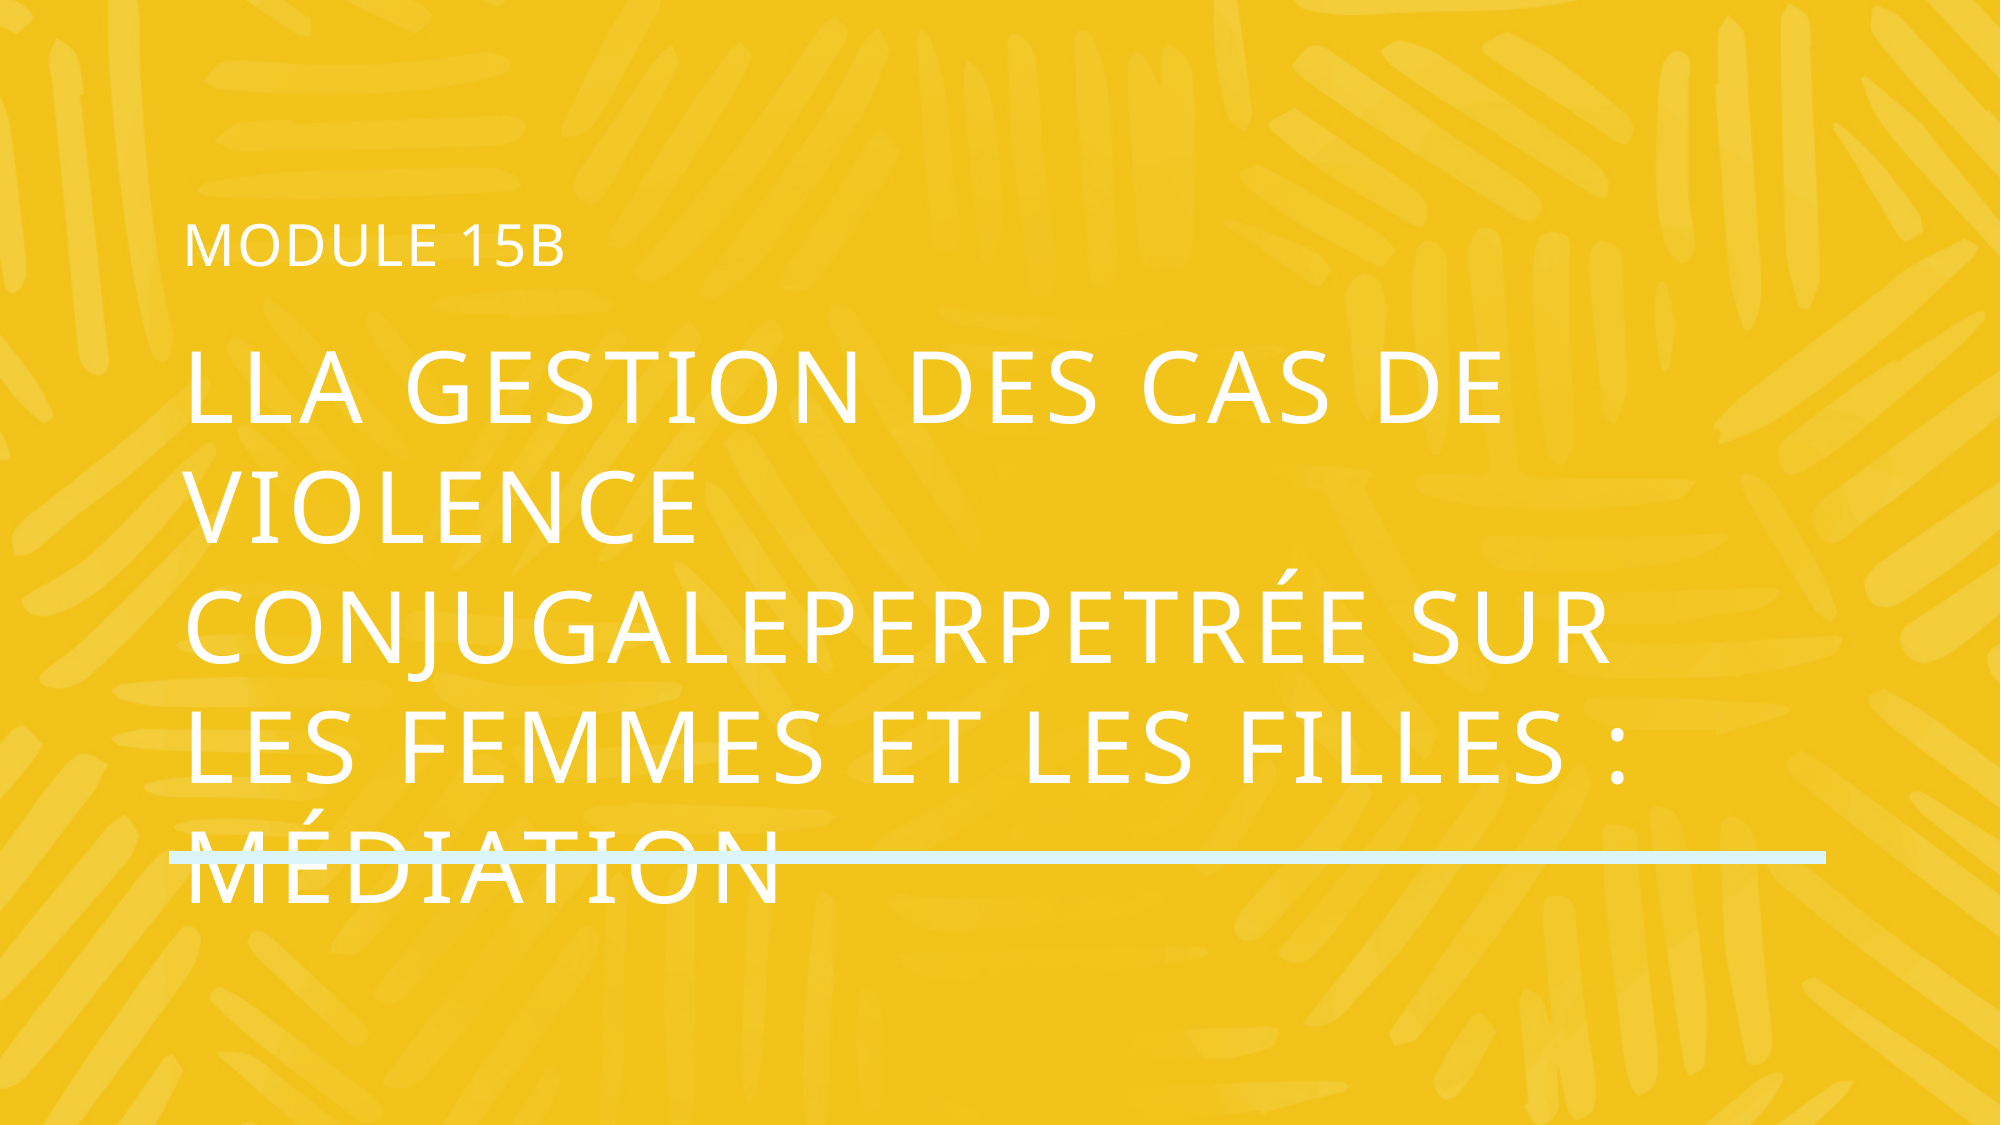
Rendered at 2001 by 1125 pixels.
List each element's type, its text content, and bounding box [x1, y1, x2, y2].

picture [0, 0, 2000, 1125]
title Lla GESTION DES CAS de violence conjugaleperpetrée sur les femmes et les filles : MÉDIATION [167, 327, 1849, 667]
list MODULE 15B [159, 207, 1855, 327]
